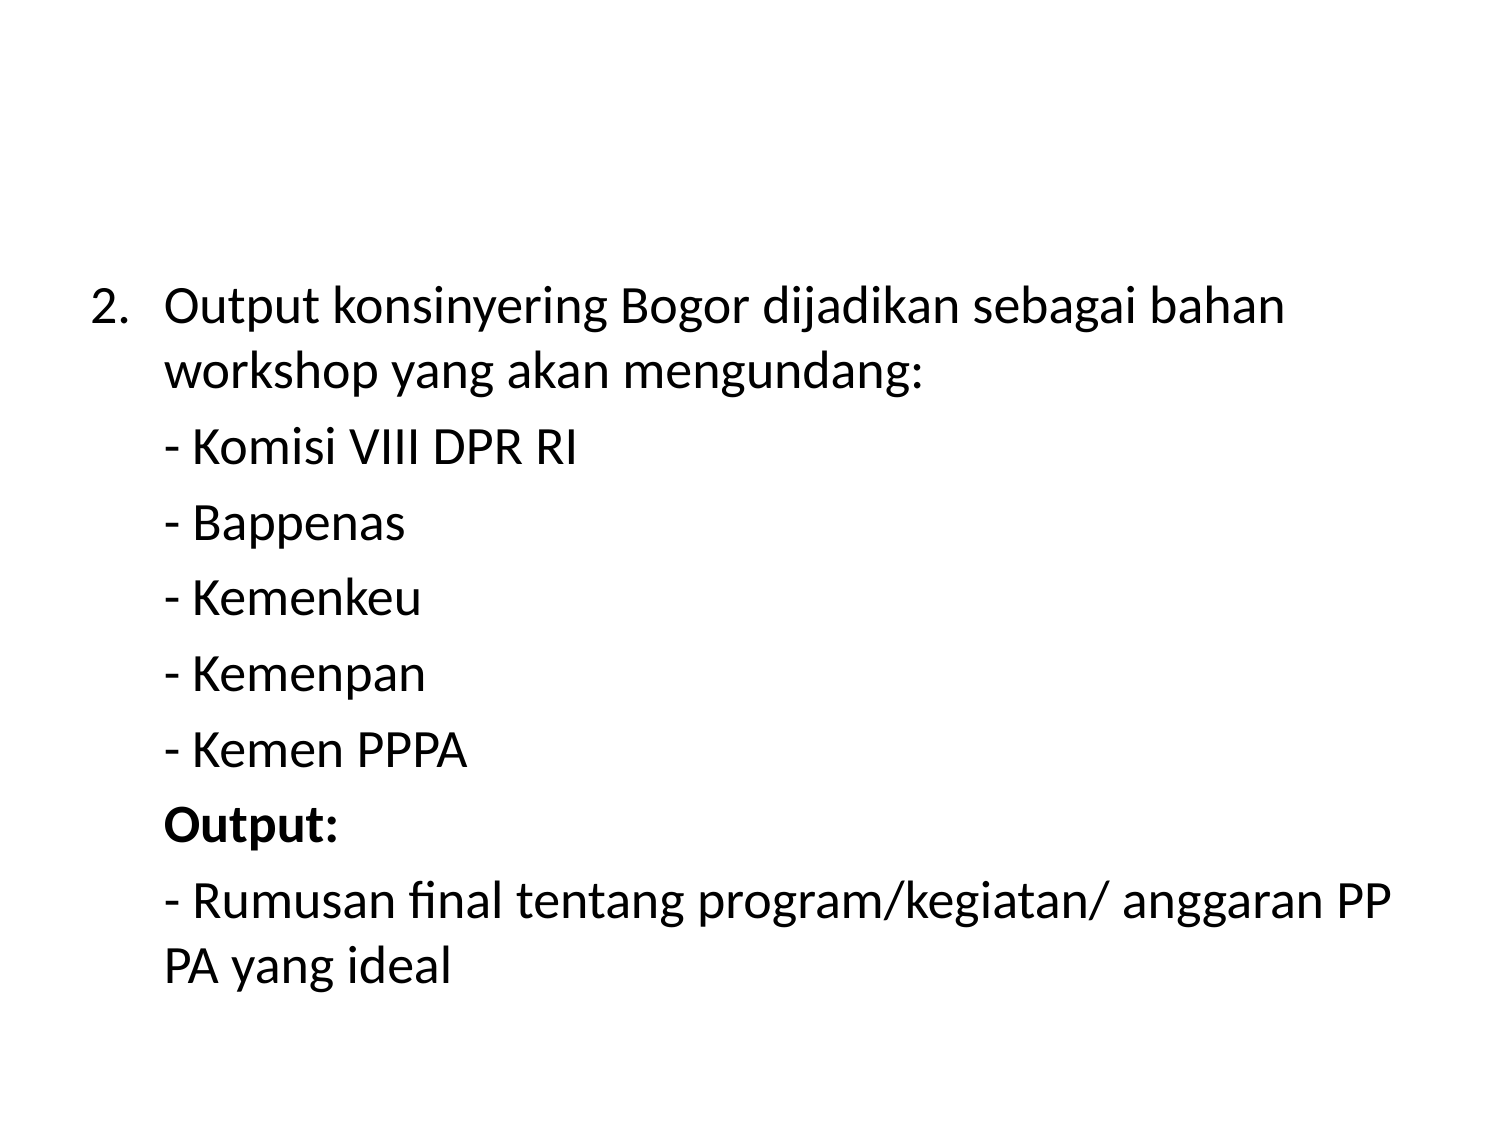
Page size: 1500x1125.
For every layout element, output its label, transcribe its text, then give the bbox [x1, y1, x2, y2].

list Output konsinyering Bogor dijadikan sebagai bahan workshop yang akan mengundang: - Komisi VIII DPR RI - Bappenas - Kemenkeu - Kemenpan - Kemen PPPA Output: - Rumusan final tentang program/kegiatan/ anggaran PP PA yang ideal [75, 262, 1425, 1005]
